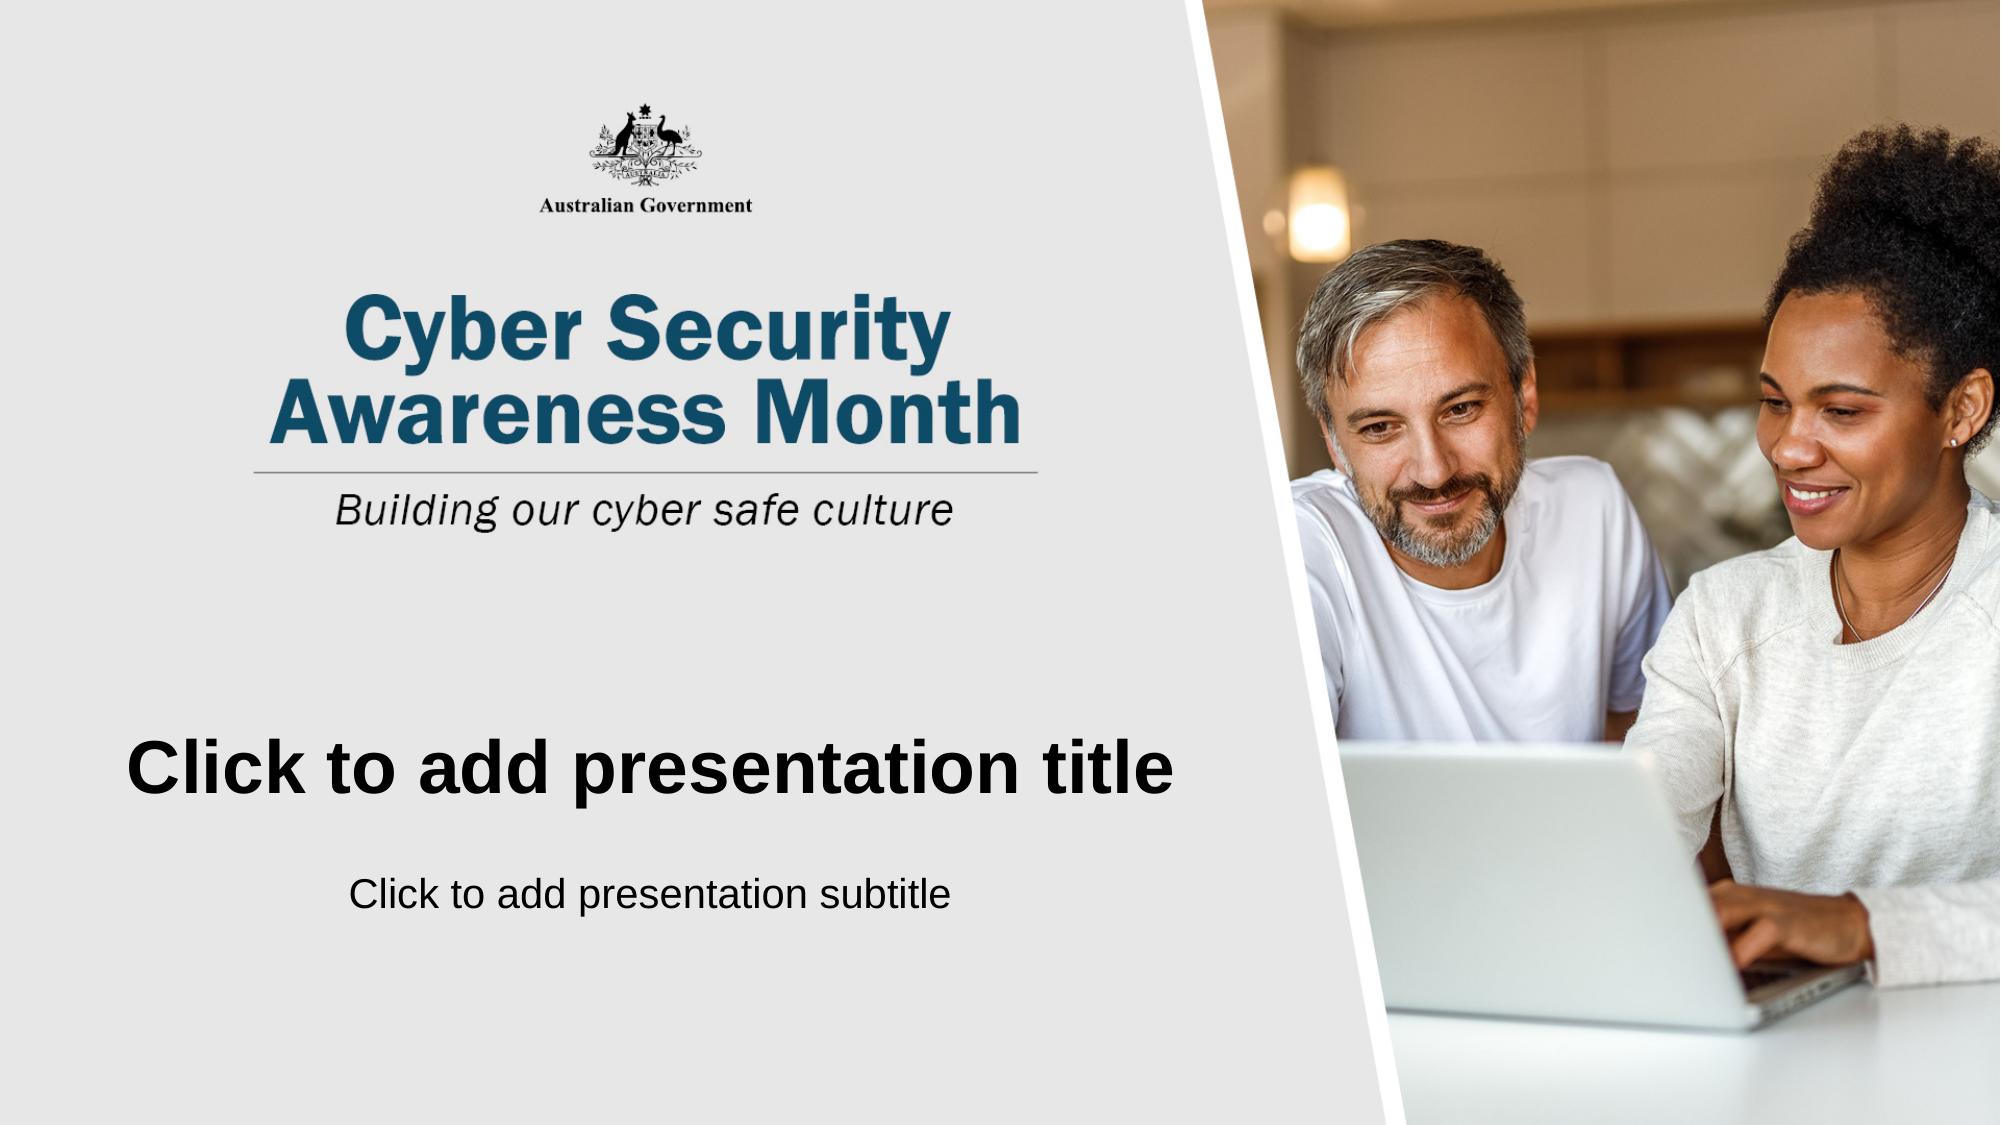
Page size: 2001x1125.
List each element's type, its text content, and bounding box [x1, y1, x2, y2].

text_box Click to add presentation subtitle [111, 876, 1189, 917]
picture [0, 0, 2000, 1125]
title Click to add presentation title [114, 692, 1189, 852]
